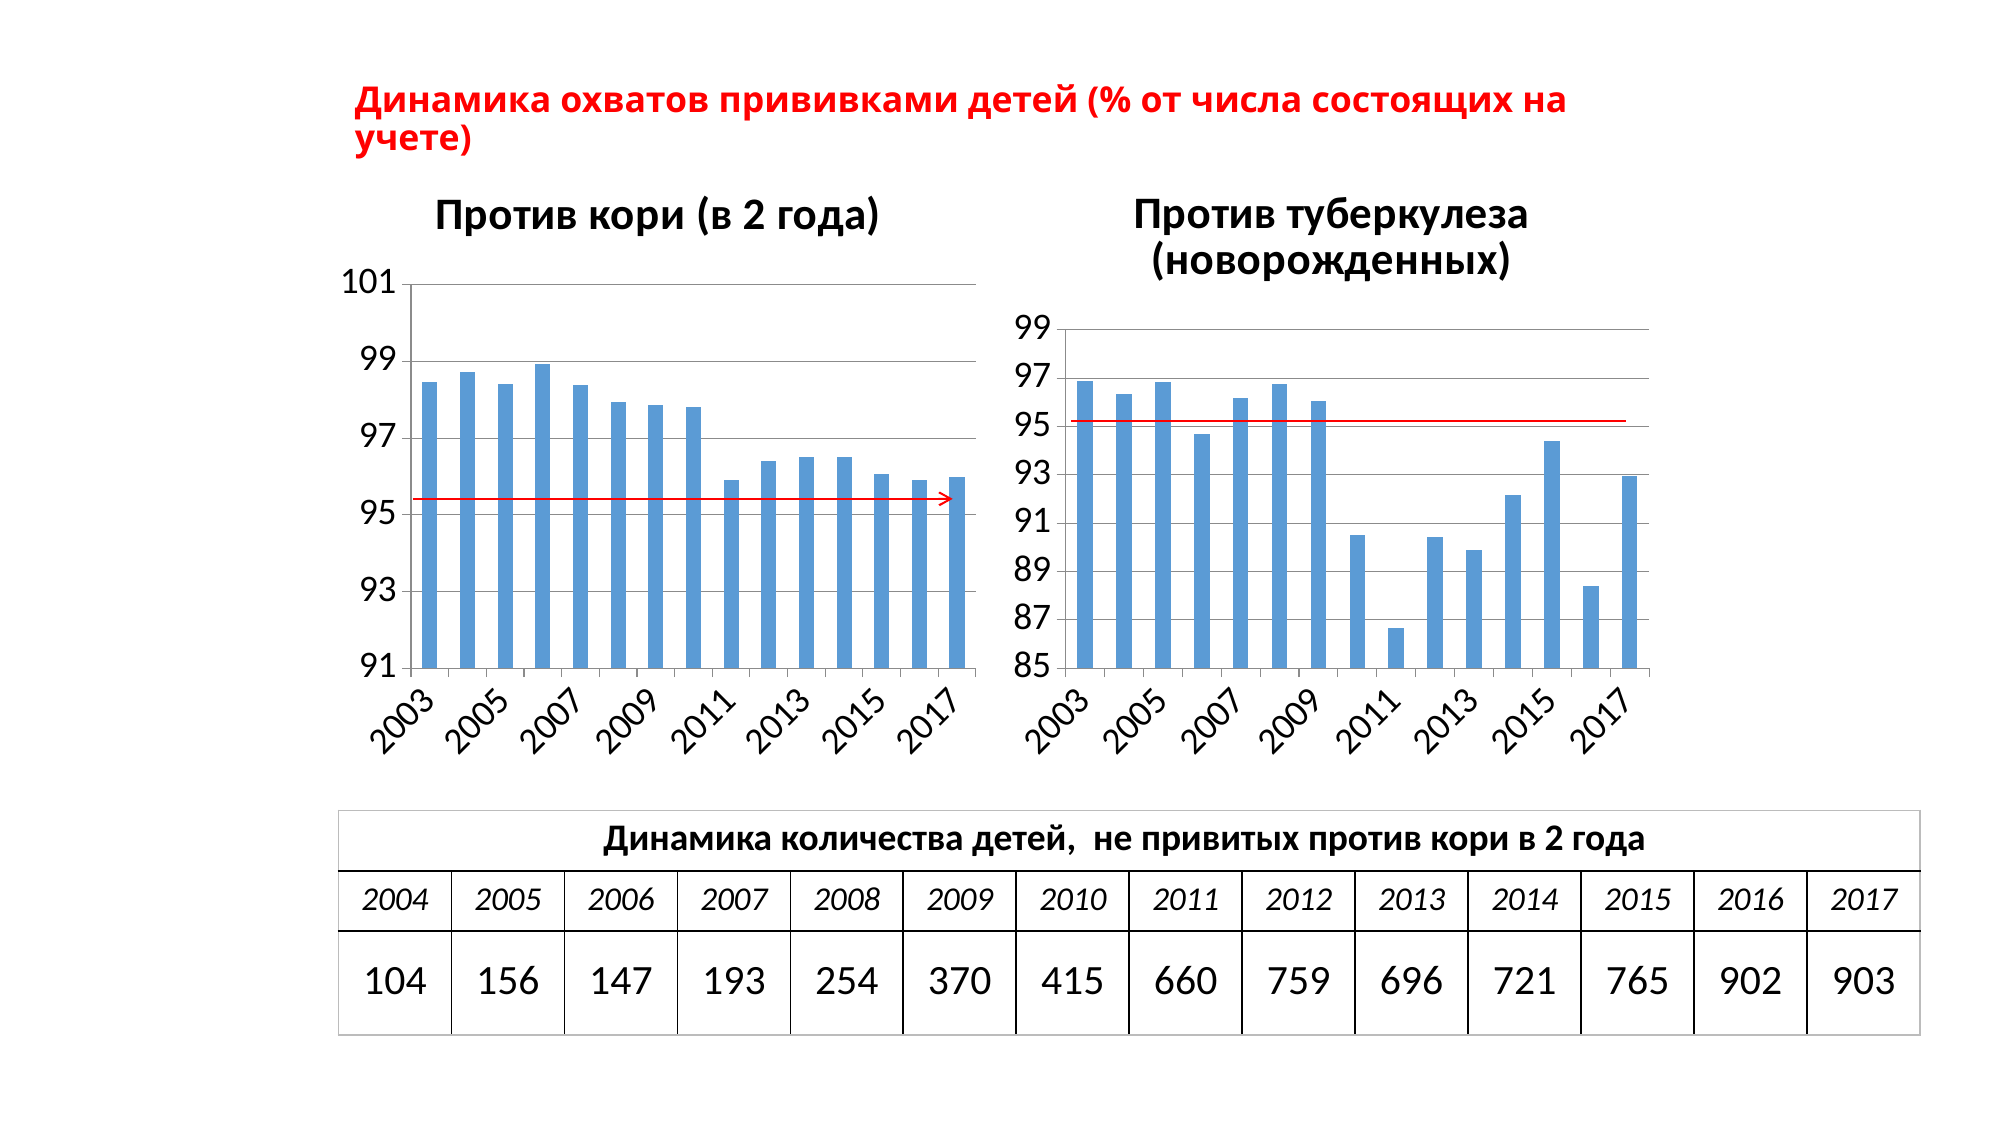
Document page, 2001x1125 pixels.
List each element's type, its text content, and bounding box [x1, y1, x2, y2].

table_cell 2015 [1582, 872, 1693, 930]
table_cell 2004 [339, 872, 451, 930]
table_cell 2006 [565, 872, 677, 930]
table_cell 903 [1808, 932, 1919, 1034]
table_cell 2009 [904, 872, 1015, 930]
table_cell 2014 [1469, 872, 1580, 930]
table_cell 370 [904, 932, 1015, 1034]
table_cell 193 [678, 932, 790, 1034]
table_cell 2013 [1356, 872, 1467, 930]
table_cell 902 [1695, 932, 1806, 1034]
table_cell 2007 [678, 872, 790, 930]
table_header Динамика количества детей, не привитых против кори в 2 года [339, 811, 1919, 870]
table_cell 2008 [791, 872, 902, 930]
table_cell 147 [565, 932, 677, 1034]
table_cell 2016 [1695, 872, 1806, 930]
table_cell 415 [1017, 932, 1128, 1034]
table_cell 696 [1356, 932, 1467, 1034]
chart [326, 160, 990, 776]
table_cell 765 [1582, 932, 1693, 1034]
chart [999, 160, 1663, 776]
title Динамика охватов прививками детей (% от числа состоящих на учете) [339, 73, 1690, 166]
table_cell 2010 [1017, 872, 1128, 930]
table_cell 2011 [1130, 872, 1241, 930]
table_cell 759 [1243, 932, 1354, 1034]
table_cell 2017 [1808, 872, 1919, 930]
table_cell 660 [1130, 932, 1241, 1034]
table_cell 2012 [1243, 872, 1354, 930]
table_cell 156 [452, 932, 564, 1034]
table_cell 104 [339, 932, 451, 1034]
table_cell 2005 [452, 872, 564, 930]
table_cell 254 [791, 932, 902, 1034]
table_cell 721 [1469, 932, 1580, 1034]
